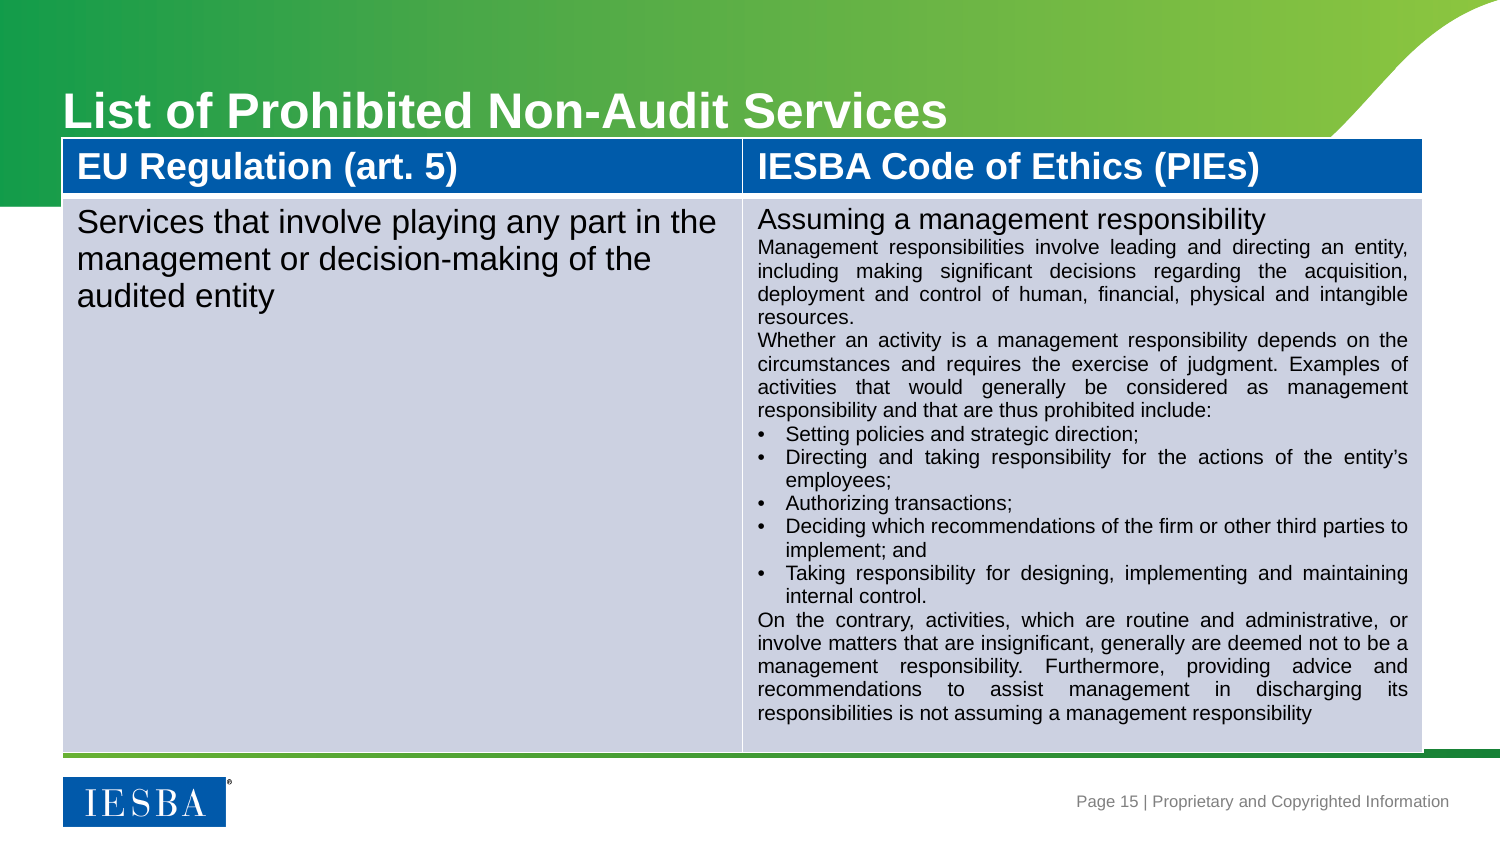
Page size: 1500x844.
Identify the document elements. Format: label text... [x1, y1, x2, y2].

picture [0, 0, 1500, 207]
title List of Prohibited Non-Audit Services [62, 75, 1300, 137]
picture [63, 777, 232, 827]
table_cell Services that involve playing any part in the management or decision-making of the audited entity [63, 199, 742, 752]
table_header IESBA Code of Ethics (PIEs) [743, 139, 1422, 193]
table_cell Assuming a management responsibility Management responsibilities involve leading and directing an entity, including making significant decisions regarding the acquisition, deployment and control of human, financial, physical and intangible resources. Whether an activity is a management responsibility depends on the circumstances and requires the exercise of judgment. Examples of activities that would generally be considered as management responsibility and that are thus prohibited include: Setting policies and strategic direction; Directing and taking responsibility for the actions of the entity’s employees; Authorizing transactions; Deciding which recommendations of the firm or other third parties to implement; and Taking responsibility for designing, implementing and maintaining internal control. On the contrary, activities, which are routine and administrative, or involve matters that are insignificant, generally are deemed not to be a management responsibility. Furthermore, providing advice and recommendations to assist management in discharging its responsibilities is not assuming a management responsibility [743, 199, 1422, 752]
table_header EU Regulation (art. 5) [63, 139, 742, 193]
